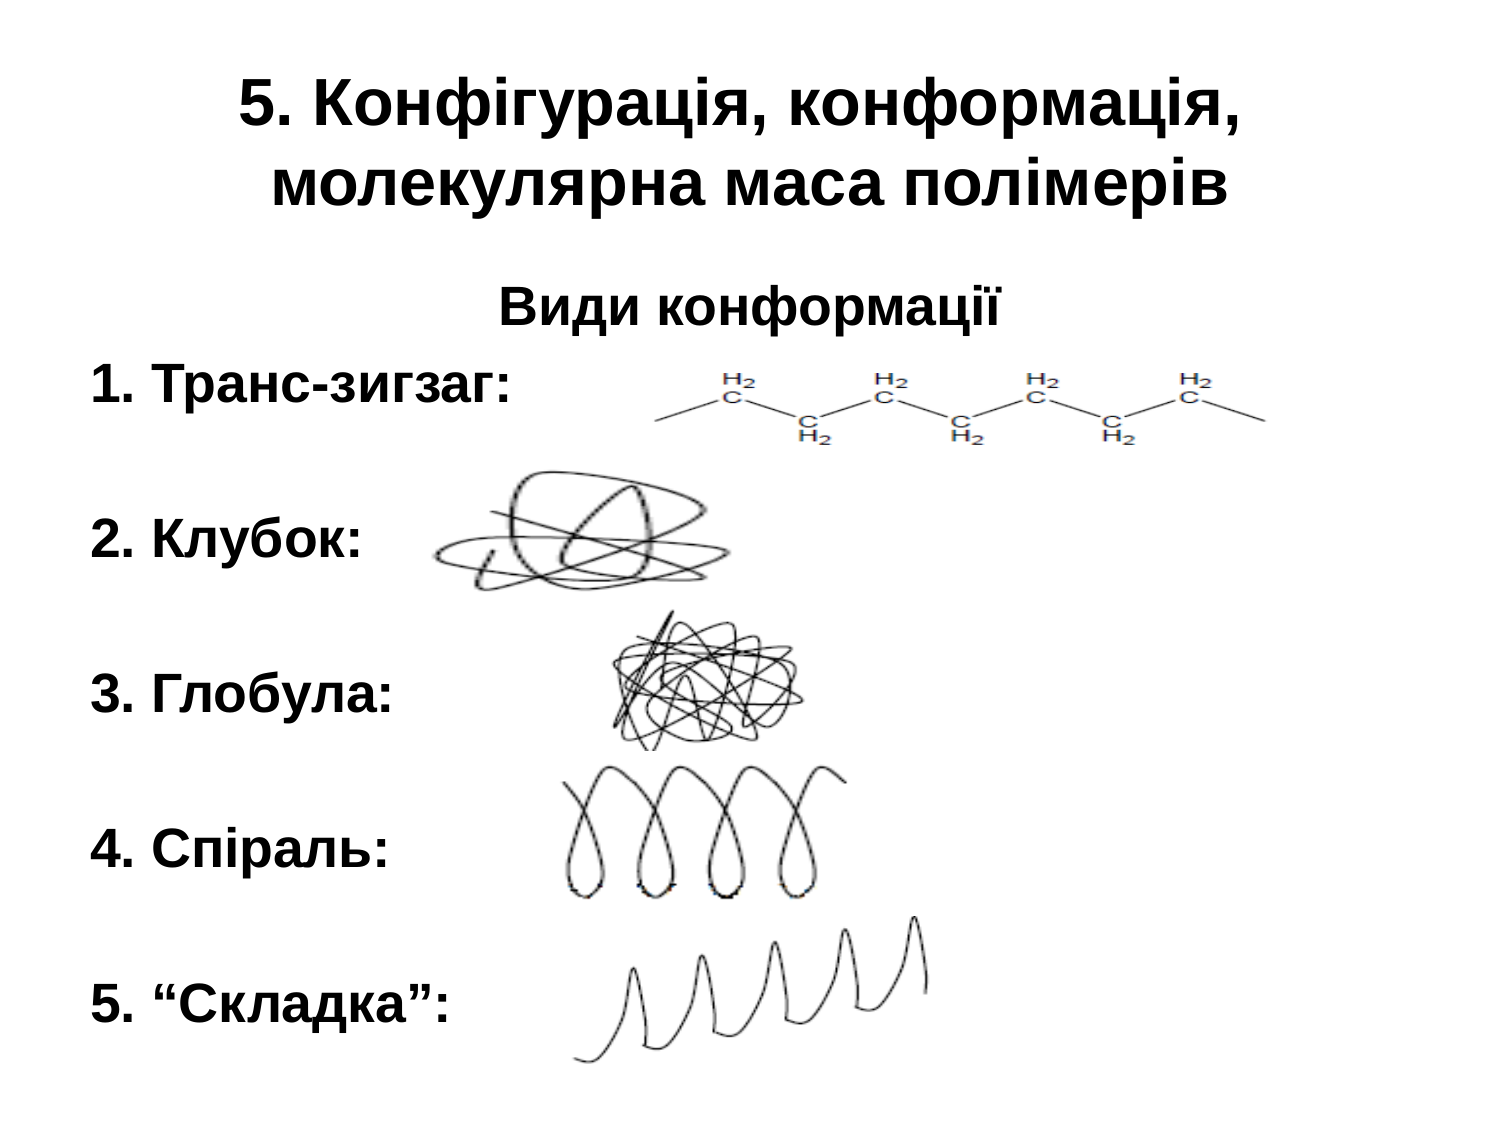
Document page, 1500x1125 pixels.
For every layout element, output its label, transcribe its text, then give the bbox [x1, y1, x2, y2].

picture [560, 916, 952, 1075]
title 5. Конфігурація, конформація, молекулярна маса полімерів [0, 45, 1500, 233]
picture [407, 373, 1294, 752]
list Види конформації 1. Транс-зигзаг: 2. Клубок: 3. Глобула: 4. Спіраль: 5. “Складка”: [75, 262, 1425, 1047]
picture [548, 763, 857, 903]
